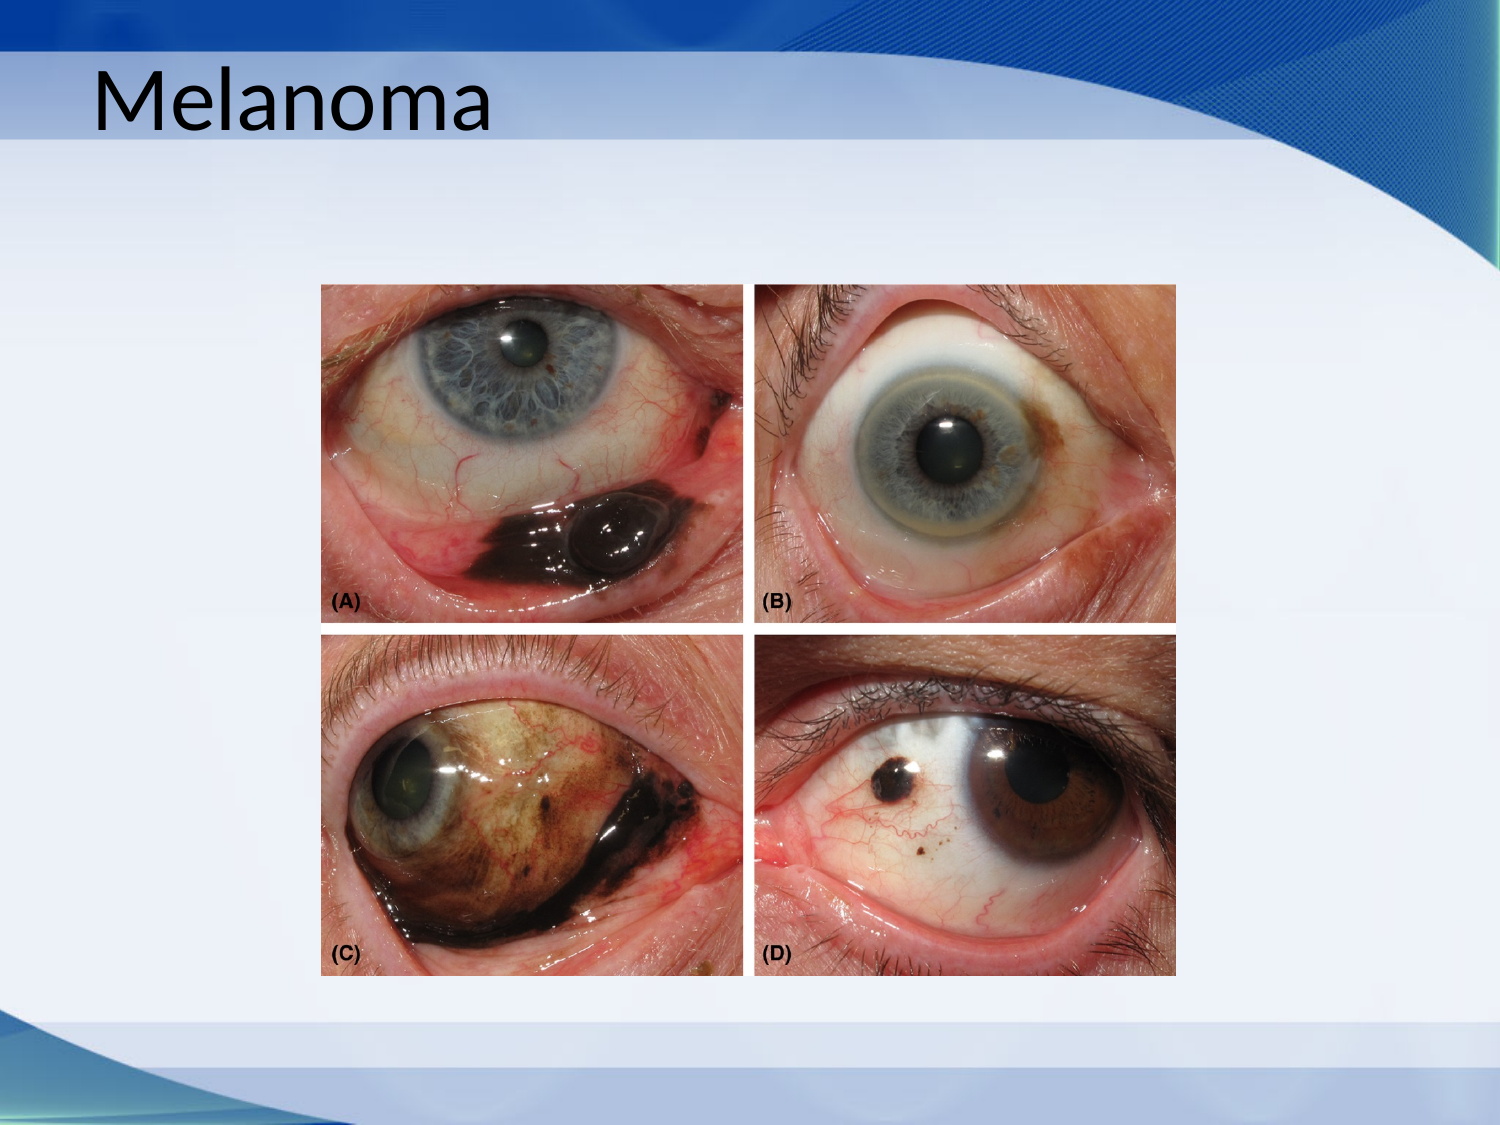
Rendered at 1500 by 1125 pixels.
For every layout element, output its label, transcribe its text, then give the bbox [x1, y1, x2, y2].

picture [0, 0, 1500, 1125]
title Melanoma [76, 0, 1427, 188]
